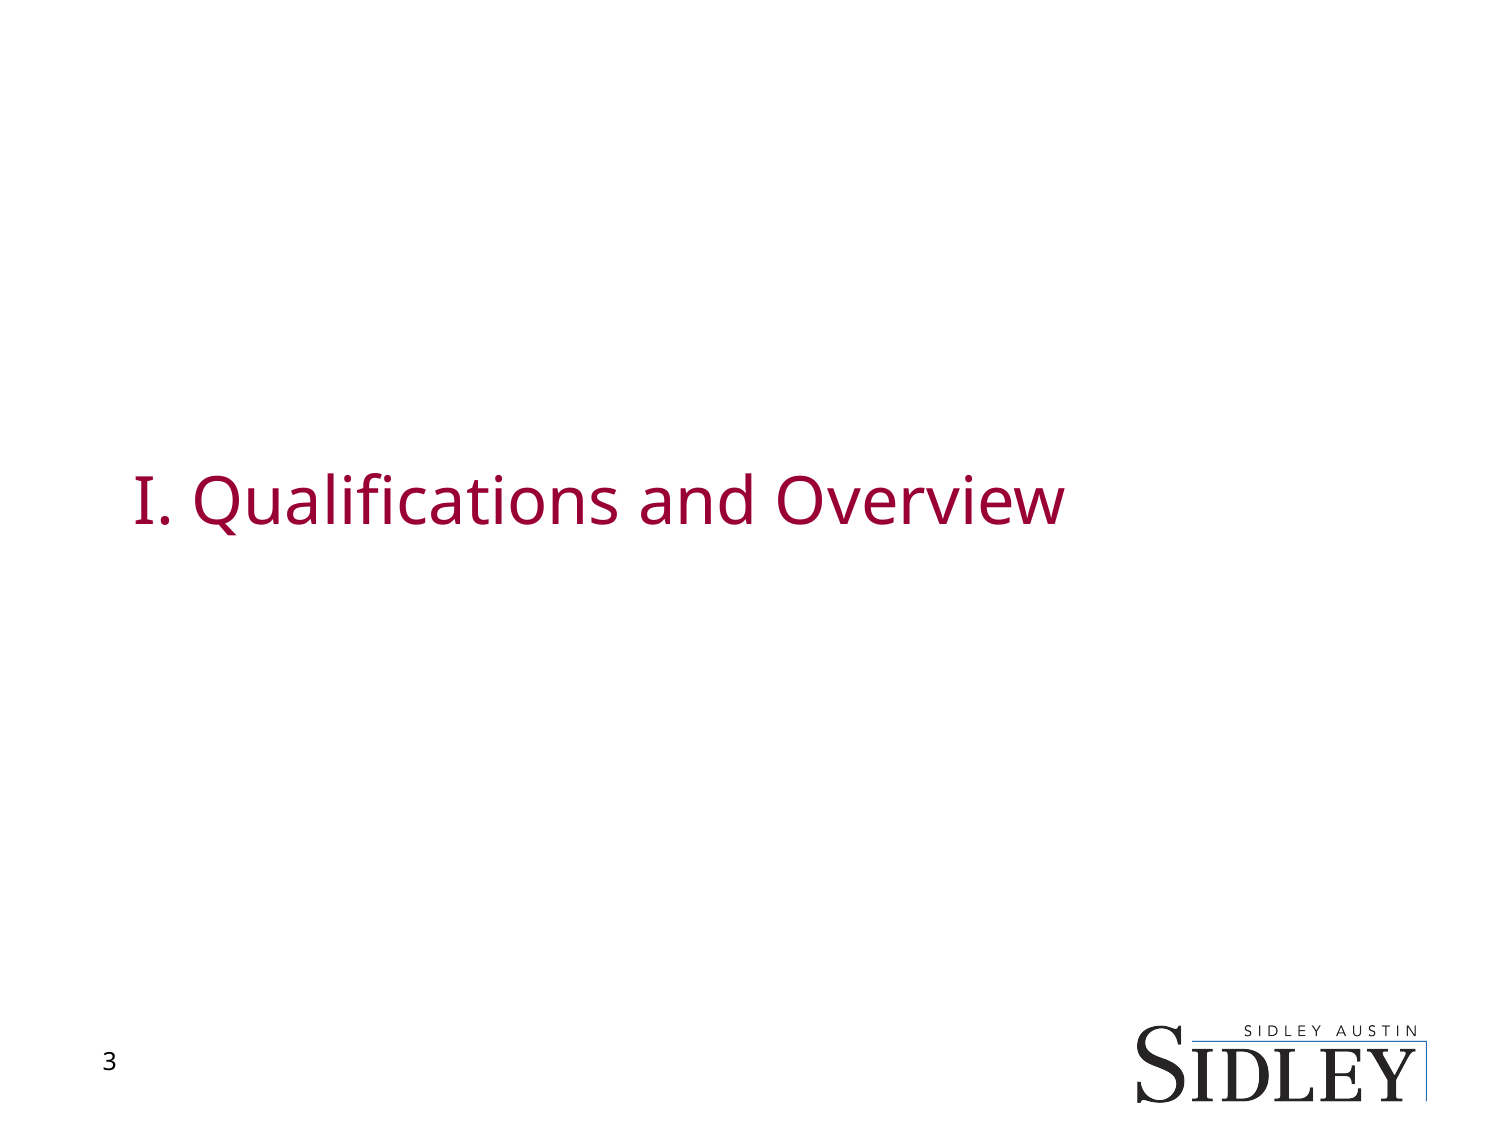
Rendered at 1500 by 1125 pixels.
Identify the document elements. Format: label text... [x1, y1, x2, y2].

picture [1137, 1025, 1427, 1103]
title I. Qualifications and Overview [118, 449, 1394, 947]
slide_number 3 [87, 1037, 401, 1098]
